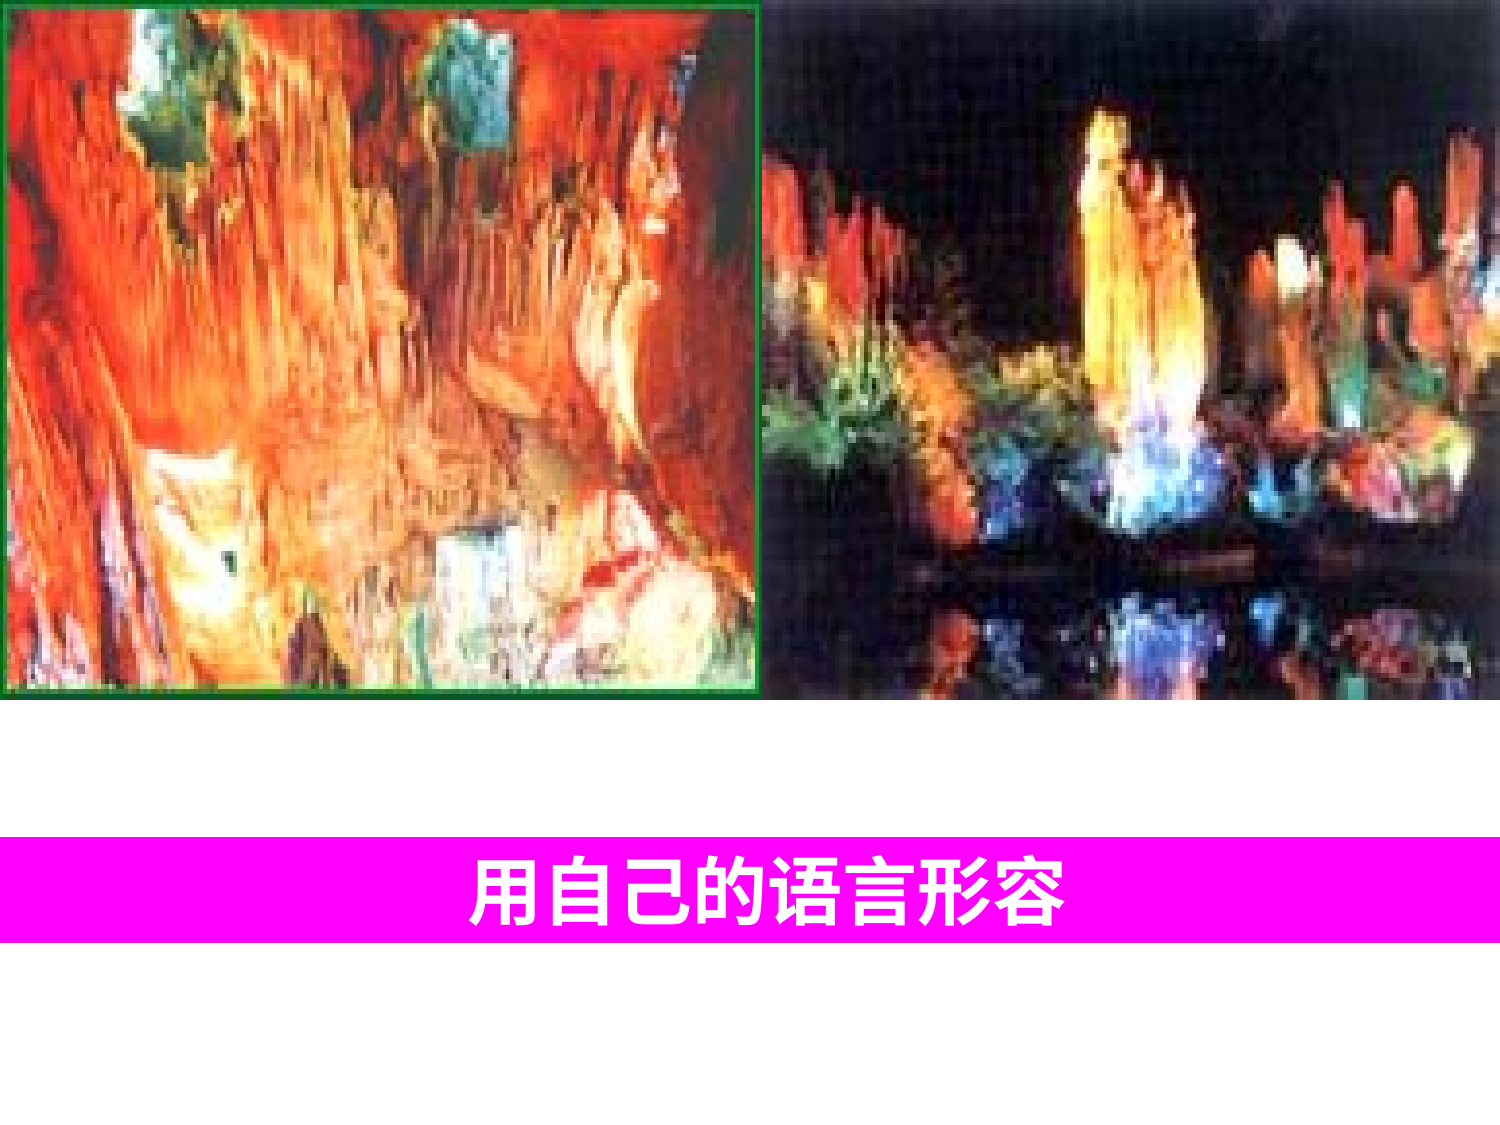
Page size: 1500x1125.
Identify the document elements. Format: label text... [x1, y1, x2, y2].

picture [0, 0, 1500, 701]
text_box 用自己的语言形容 [0, 837, 1500, 943]
